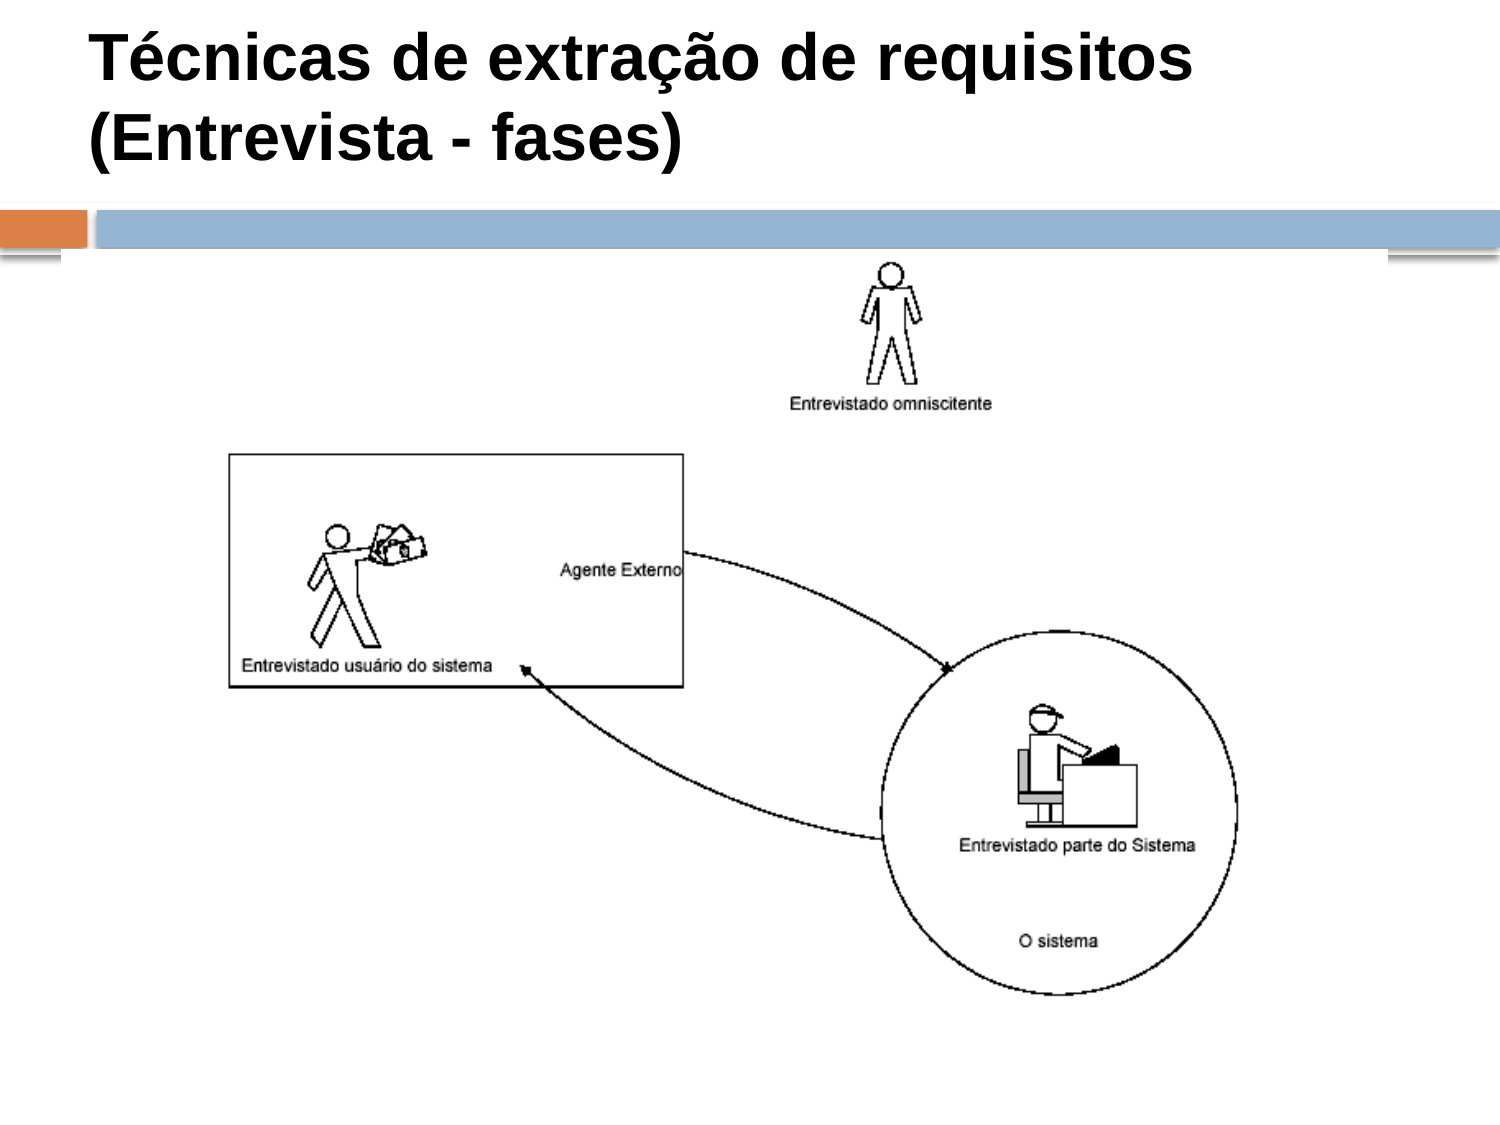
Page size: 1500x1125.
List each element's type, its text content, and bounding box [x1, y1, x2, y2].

picture [61, 249, 1388, 1013]
text_box Técnicas de extração de requisitos (Entrevista - fases) [73, 54, 1349, 182]
